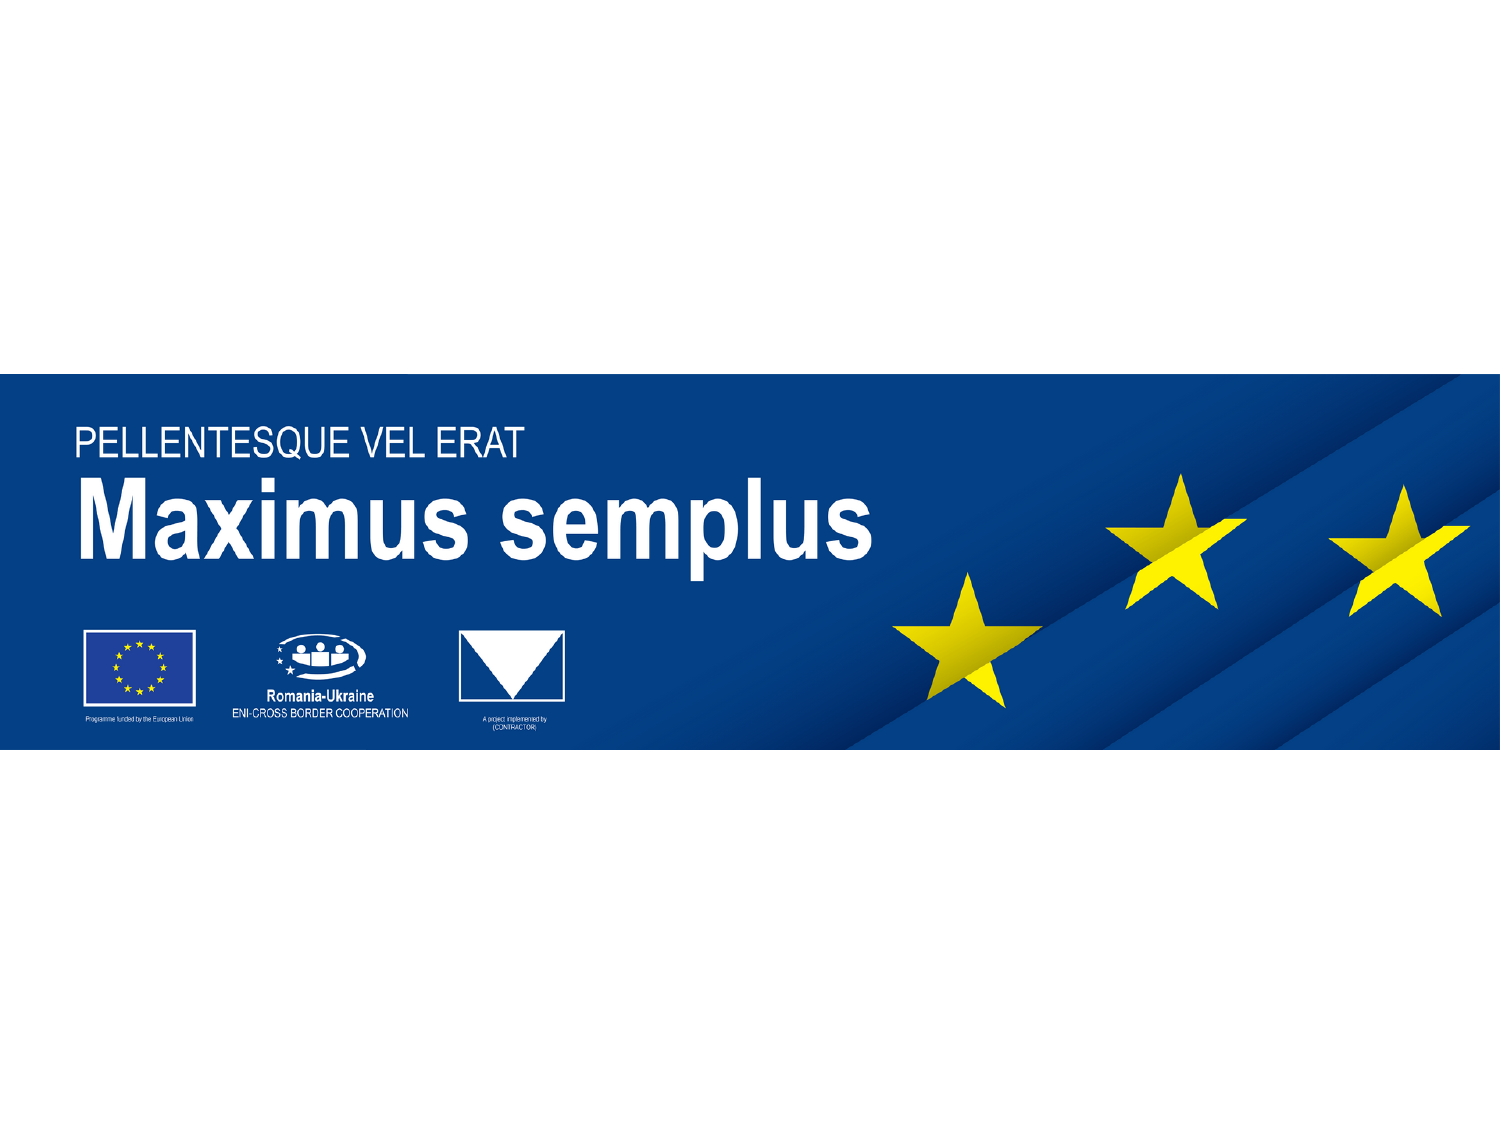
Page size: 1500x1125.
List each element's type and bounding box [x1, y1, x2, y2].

picture [0, 374, 1500, 751]
